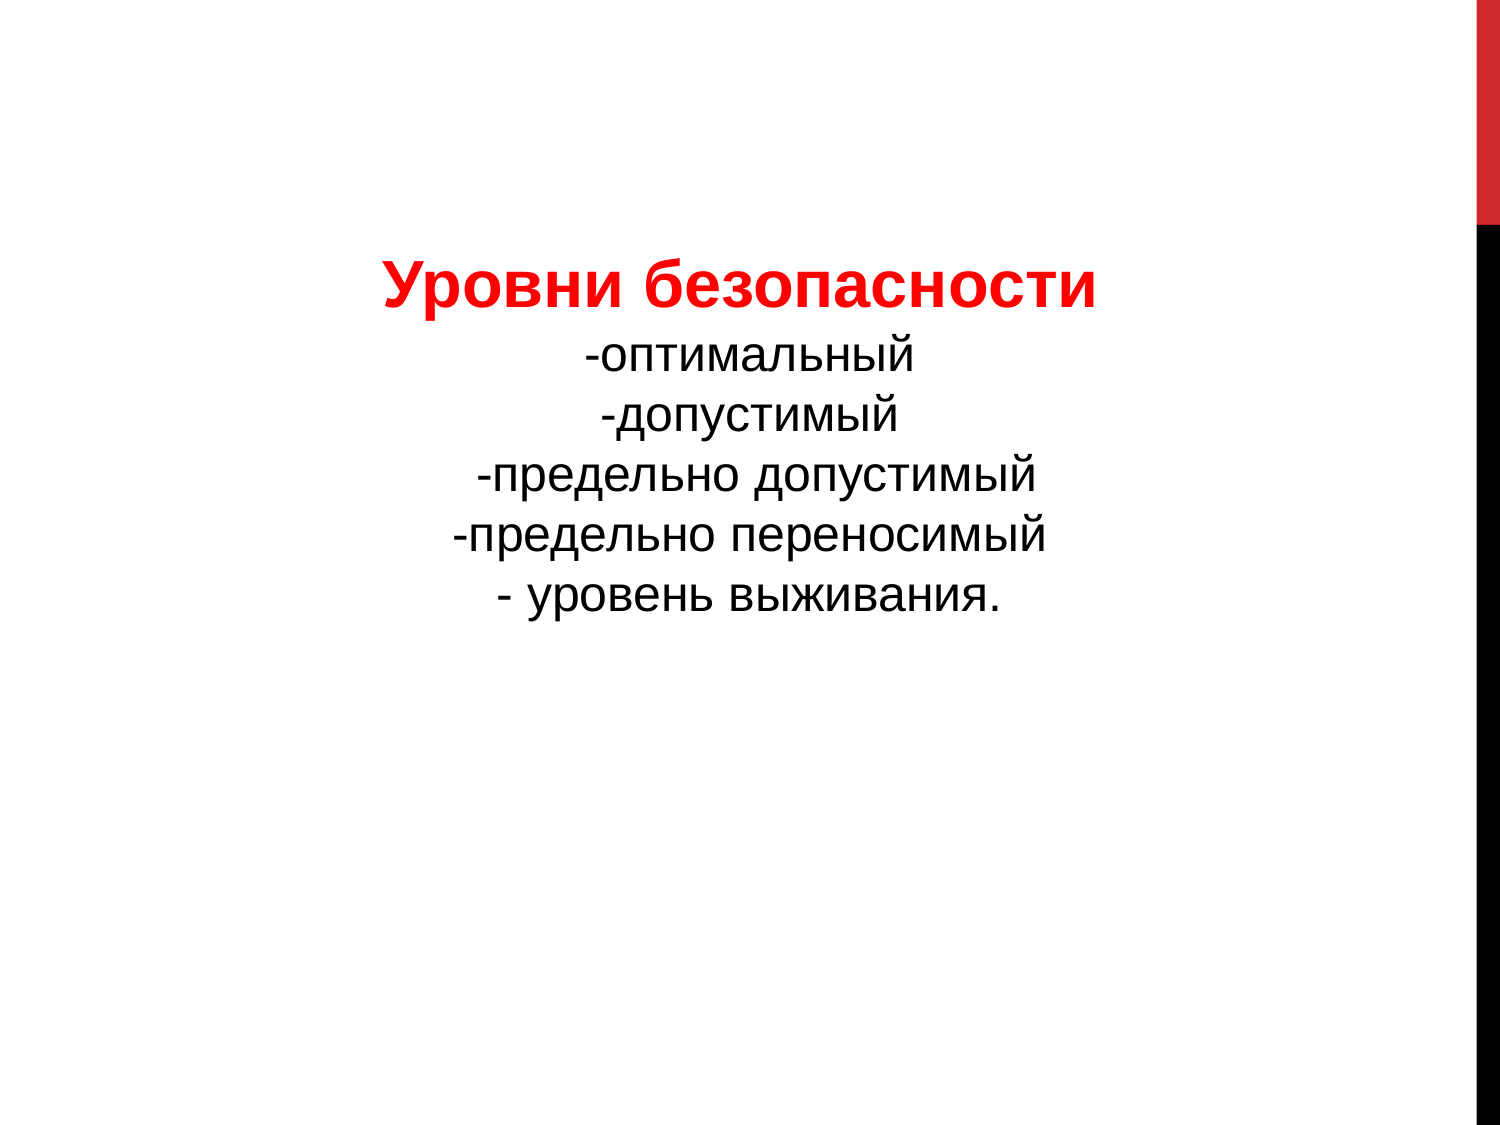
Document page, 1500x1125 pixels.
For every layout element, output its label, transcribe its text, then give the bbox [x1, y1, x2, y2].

text_box Уровни безопасности -оптимальный -допустимый -предельно допустимый -предельно переносимый - уровень выживания. [74, 43, 1425, 1059]
